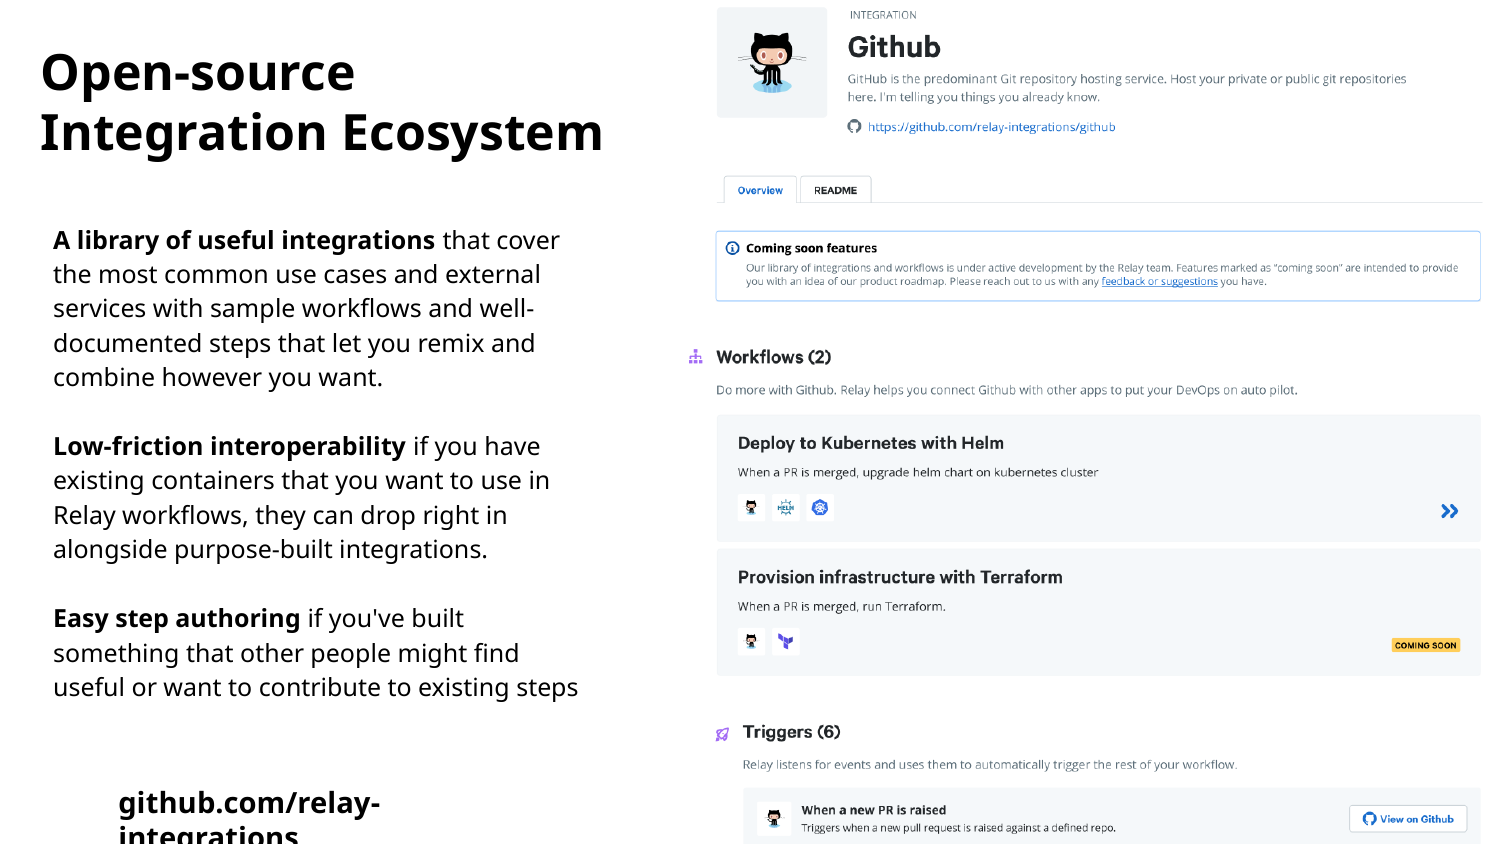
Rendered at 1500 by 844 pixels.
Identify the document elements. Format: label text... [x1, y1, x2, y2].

text_box A library of useful integrations that cover the most common use cases and external services with sample workflows and well-documented steps that let you remix and combine however you want. Low-friction interoperability if you have existing containers that you want to use in Relay workflows, they can drop right in alongside purpose-built integrations. Easy step authoring if you've built something that other people might find useful or want to contribute to existing steps [38, 204, 597, 743]
picture [677, 0, 1500, 844]
text_box github.com/relay-integrations [103, 769, 552, 822]
text_box Open-source Integration Ecosystem [33, 25, 672, 219]
